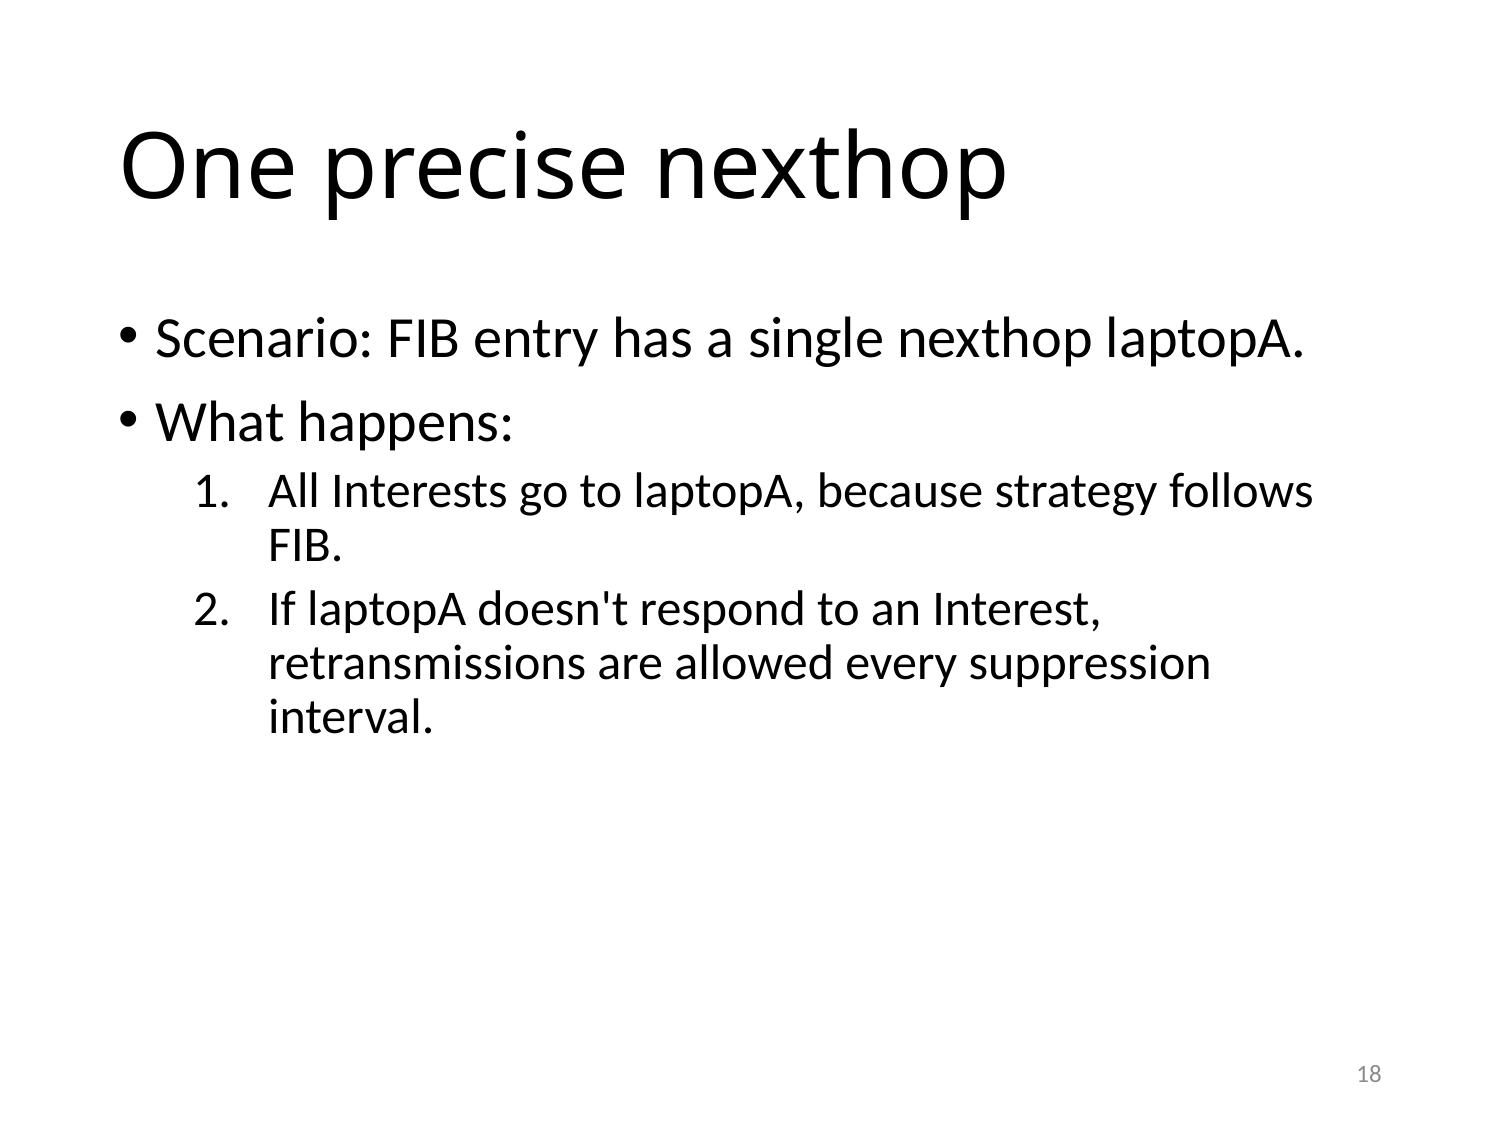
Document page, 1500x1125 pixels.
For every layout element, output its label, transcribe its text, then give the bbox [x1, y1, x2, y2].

list Scenario: FIB entry has a single nexthop laptopA. What happens: All Interests go to laptopA, because strategy follows FIB. If laptopA doesn't respond to an Interest, retransmissions are allowed every suppression interval. [103, 299, 1397, 1014]
slide_number 18 [1059, 1042, 1397, 1103]
title One precise nexthop [103, 59, 1397, 278]
